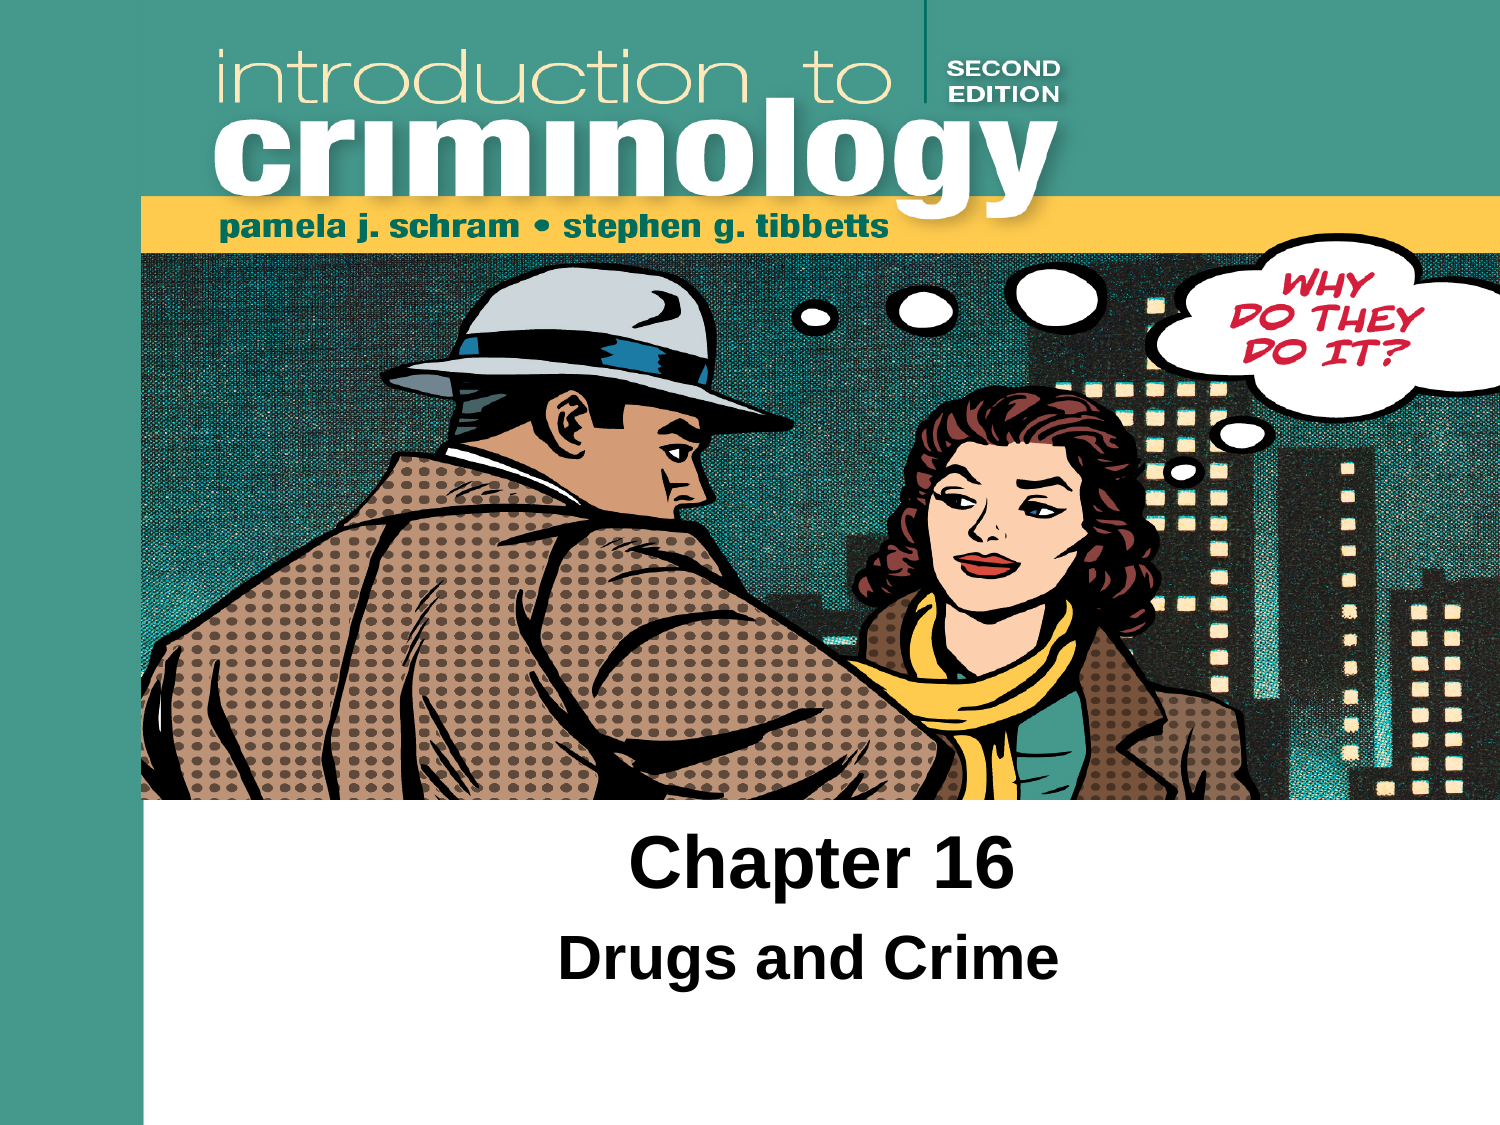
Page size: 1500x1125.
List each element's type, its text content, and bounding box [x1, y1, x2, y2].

list Drugs and Crime [162, 918, 1457, 1041]
title Chapter 16 [175, 800, 1470, 913]
picture [0, 0, 1500, 1125]
